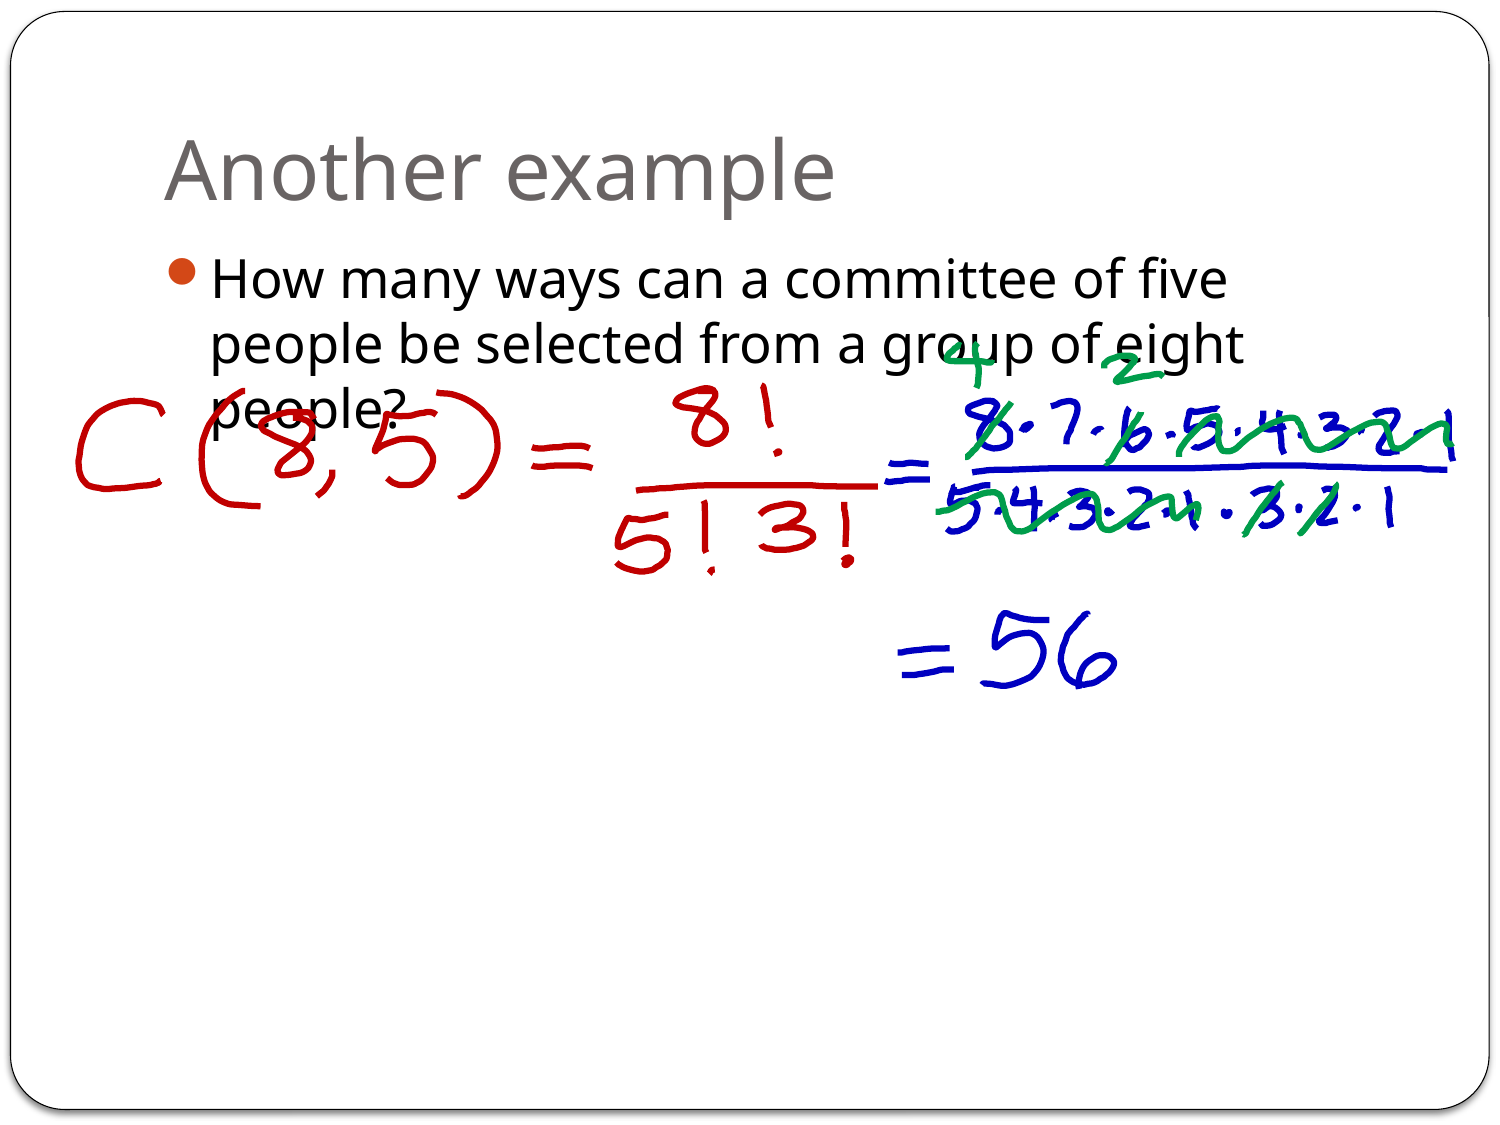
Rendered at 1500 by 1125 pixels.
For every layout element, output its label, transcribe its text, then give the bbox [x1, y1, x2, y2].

text_box [1449, 445, 1454, 462]
text_box [1068, 490, 1088, 500]
text_box [77, 400, 165, 490]
text_box [1092, 428, 1103, 435]
text_box [949, 493, 966, 508]
text_box [897, 647, 950, 654]
text_box [1373, 409, 1399, 432]
text_box [760, 384, 772, 428]
text_box [1243, 481, 1284, 536]
text_box [1223, 510, 1231, 517]
text_box [1031, 486, 1036, 514]
text_box [436, 391, 499, 498]
text_box [1321, 487, 1331, 497]
text_box [981, 421, 1011, 450]
text_box [708, 568, 715, 575]
text_box [974, 342, 980, 389]
text_box [531, 464, 593, 469]
text_box [1106, 509, 1114, 514]
text_box [1020, 423, 1032, 432]
text_box [1258, 491, 1282, 527]
text_box [1123, 407, 1131, 436]
text_box [1261, 410, 1277, 427]
text_box [884, 478, 930, 483]
text_box [949, 484, 991, 493]
text_box [901, 668, 954, 676]
text_box [615, 513, 669, 573]
text_box [965, 401, 1013, 458]
text_box [1445, 410, 1451, 443]
title Another example [150, 45, 1425, 233]
text_box [1105, 412, 1142, 464]
text_box [200, 390, 261, 507]
text_box [1012, 487, 1033, 505]
text_box [374, 411, 437, 486]
text_box [702, 500, 707, 553]
text_box [674, 387, 727, 445]
text_box [1318, 492, 1338, 524]
text_box [1377, 447, 1400, 454]
text_box [972, 464, 1448, 474]
text_box [935, 491, 1200, 533]
text_box [946, 513, 978, 533]
text_box [1060, 612, 1115, 690]
text_box [1185, 490, 1191, 506]
text_box [531, 444, 590, 450]
text_box [1251, 487, 1275, 512]
text_box [1121, 428, 1150, 451]
text_box [1192, 521, 1198, 530]
list How many ways can a committee of five people be selected from a group of eight people? [150, 237, 1425, 988]
text_box [981, 612, 1050, 687]
text_box [1050, 400, 1079, 445]
text_box [260, 411, 315, 476]
text_box [1185, 407, 1219, 431]
text_box [842, 556, 852, 566]
text_box [1299, 483, 1337, 535]
text_box [1165, 433, 1174, 438]
text_box [1035, 499, 1043, 505]
text_box [843, 501, 848, 547]
text_box [1178, 415, 1454, 457]
text_box [1319, 414, 1349, 447]
text_box [946, 344, 976, 363]
text_box [1069, 517, 1096, 529]
text_box [888, 461, 929, 465]
text_box [1128, 519, 1150, 529]
text_box [1127, 488, 1151, 509]
text_box [759, 502, 814, 551]
text_box [1103, 354, 1164, 383]
text_box [316, 469, 334, 497]
text_box [635, 484, 878, 492]
text_box [967, 399, 998, 439]
text_box [978, 353, 993, 364]
text_box [1386, 486, 1392, 528]
